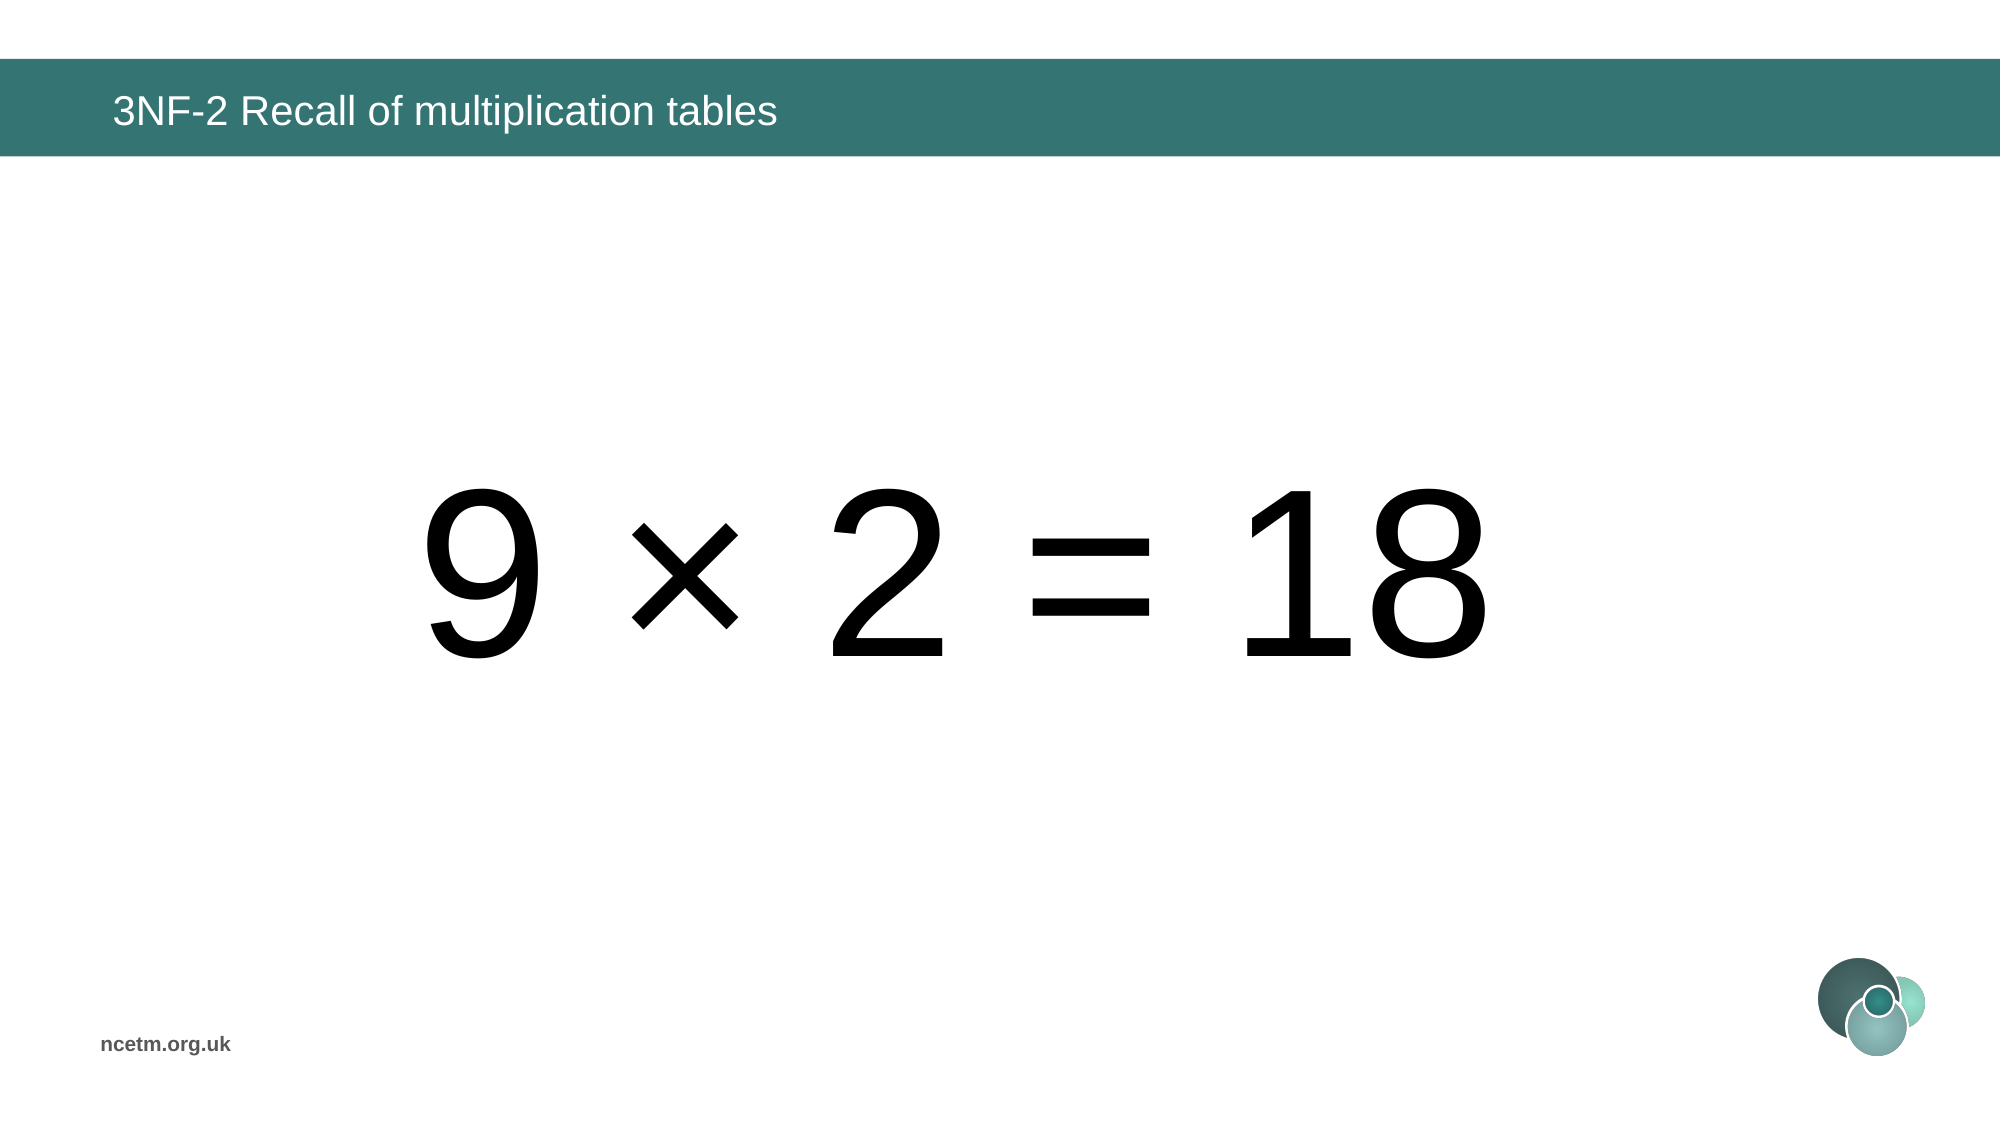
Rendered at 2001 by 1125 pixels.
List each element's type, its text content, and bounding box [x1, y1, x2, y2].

text_box 9 × 2 = [401, 409, 1214, 712]
title 3NF-2 Recall of multiplication tables [97, 76, 1945, 147]
text_box 18 [1214, 409, 1511, 712]
picture [1818, 958, 1925, 1056]
